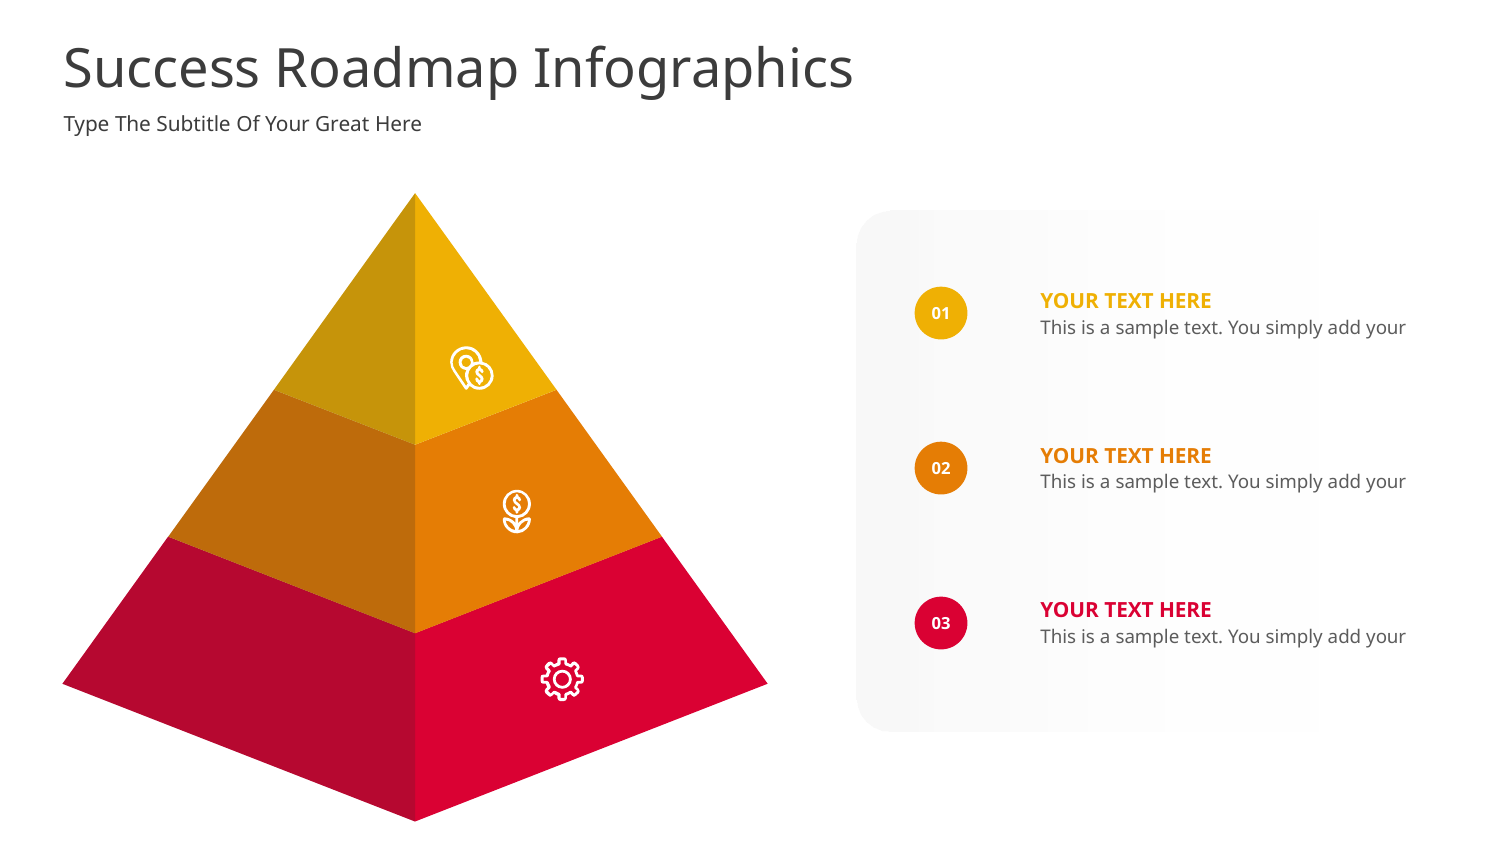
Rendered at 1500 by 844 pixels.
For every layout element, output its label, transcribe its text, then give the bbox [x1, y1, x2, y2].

text_box [854, 208, 1398, 734]
text_box YOUR TEXT HERE [1040, 442, 1328, 468]
text_box 01 [920, 303, 962, 324]
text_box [540, 657, 585, 702]
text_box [62, 192, 768, 822]
text_box [912, 439, 970, 497]
text_box YOUR TEXT HERE [1040, 287, 1328, 313]
text_box [912, 284, 970, 342]
title Success Roadmap Infographics [63, 25, 1437, 107]
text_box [449, 346, 494, 390]
text_box YOUR TEXT HERE [1040, 596, 1328, 622]
text_box 03 [920, 612, 962, 634]
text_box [502, 489, 532, 534]
text_box This is a sample text. You simply add your [1040, 624, 1436, 648]
text_box This is a sample text. You simply add your [1040, 470, 1436, 493]
text_box This is a sample text. You simply add your [1040, 315, 1436, 339]
text_box [912, 594, 970, 652]
list Type The Subtitle Of Your Great Here [63, 108, 1437, 138]
text_box 02 [920, 457, 962, 479]
